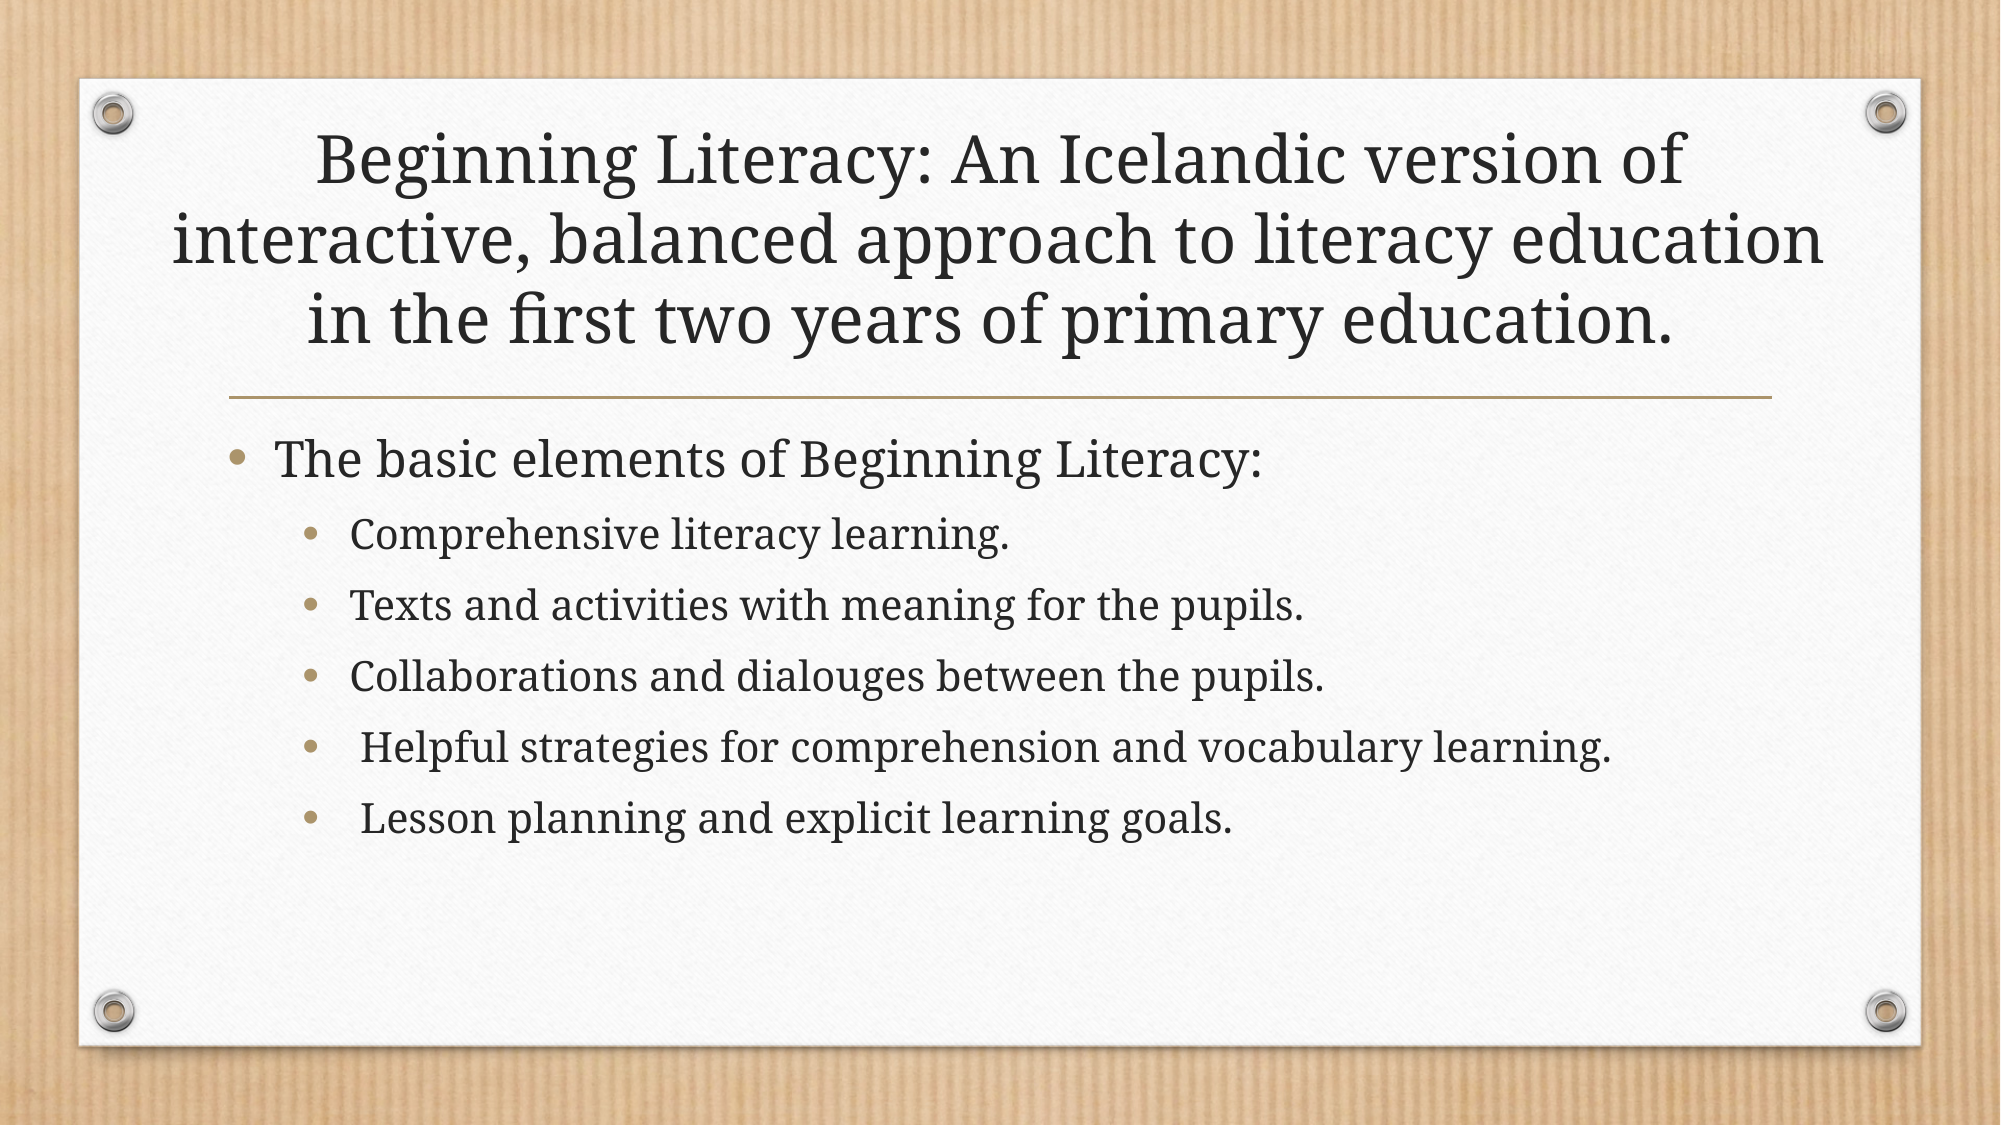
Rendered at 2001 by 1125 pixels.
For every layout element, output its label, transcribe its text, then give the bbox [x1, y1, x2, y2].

title Beginning Literacy: An Icelandic version of interactive, balanced approach to literacy education in the first two years of primary education. [153, 113, 1847, 441]
list The basic elements of Beginning Literacy: Comprehensive literacy learning. Texts and activities with meaning for the pupils. Collaborations and dialouges between the pupils. Helpful strategies for comprehension and vocabulary learning. Lesson planning and explicit learning goals. [212, 419, 1788, 964]
picture [0, 0, 2001, 1125]
